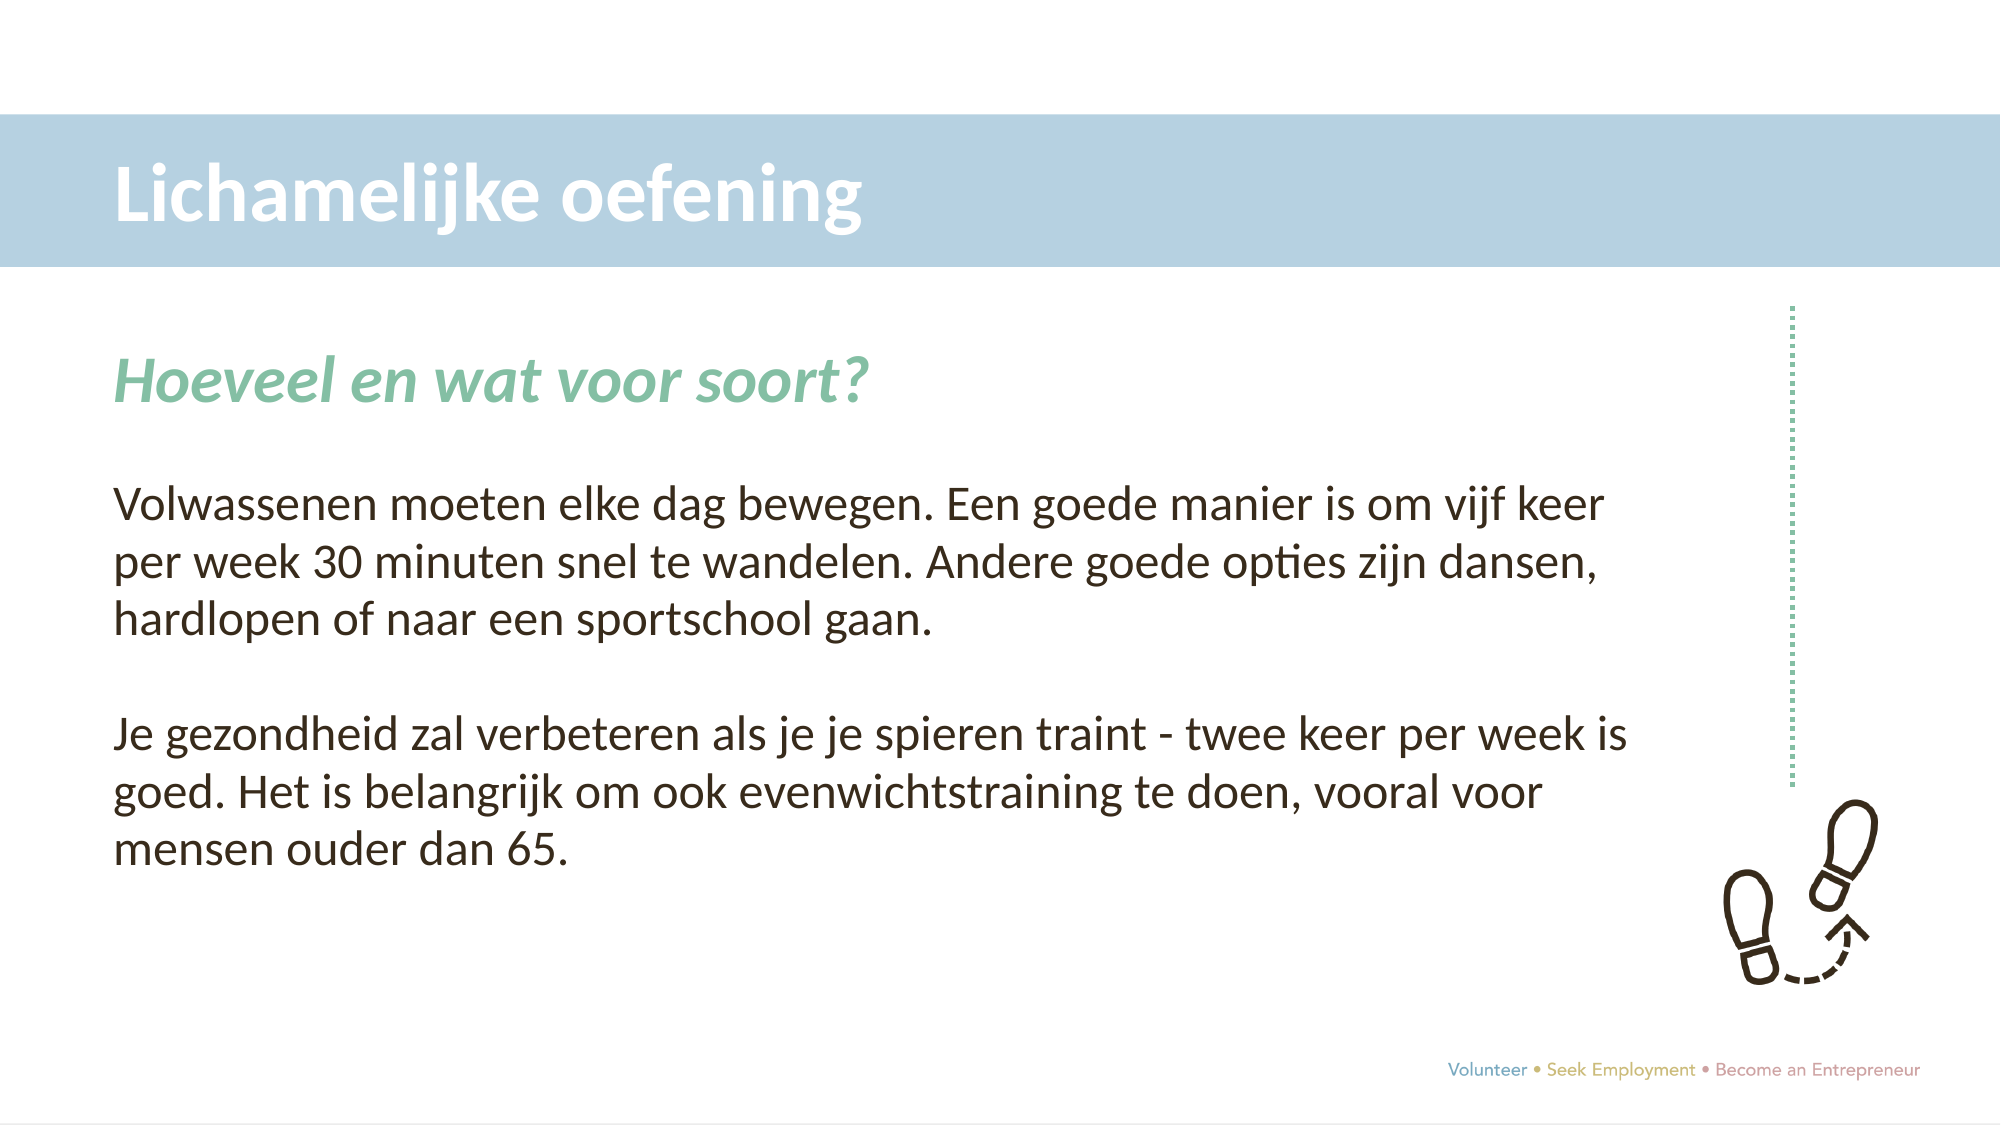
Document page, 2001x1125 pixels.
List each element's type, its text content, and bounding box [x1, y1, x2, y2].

picture [1418, 1046, 1971, 1103]
text_box Hoeveel en wat voor soort? Volwassenen moeten elke dag bewegen. Een goede manier is om vijf keer per week 30 minuten snel te wandelen. Andere goede opties zijn dansen, hardlopen of naar een sportschool gaan. Je gezondheid zal verbeteren als je je spieren traint - twee keer per week is goed. Het is belangrijk om ook evenwichtstraining te doen, vooral voor mensen ouder dan 65. [98, 350, 1693, 975]
text_box Lichamelijke oefening [99, 147, 1312, 290]
text_box [0, 113, 2000, 268]
picture [1696, 787, 1906, 997]
